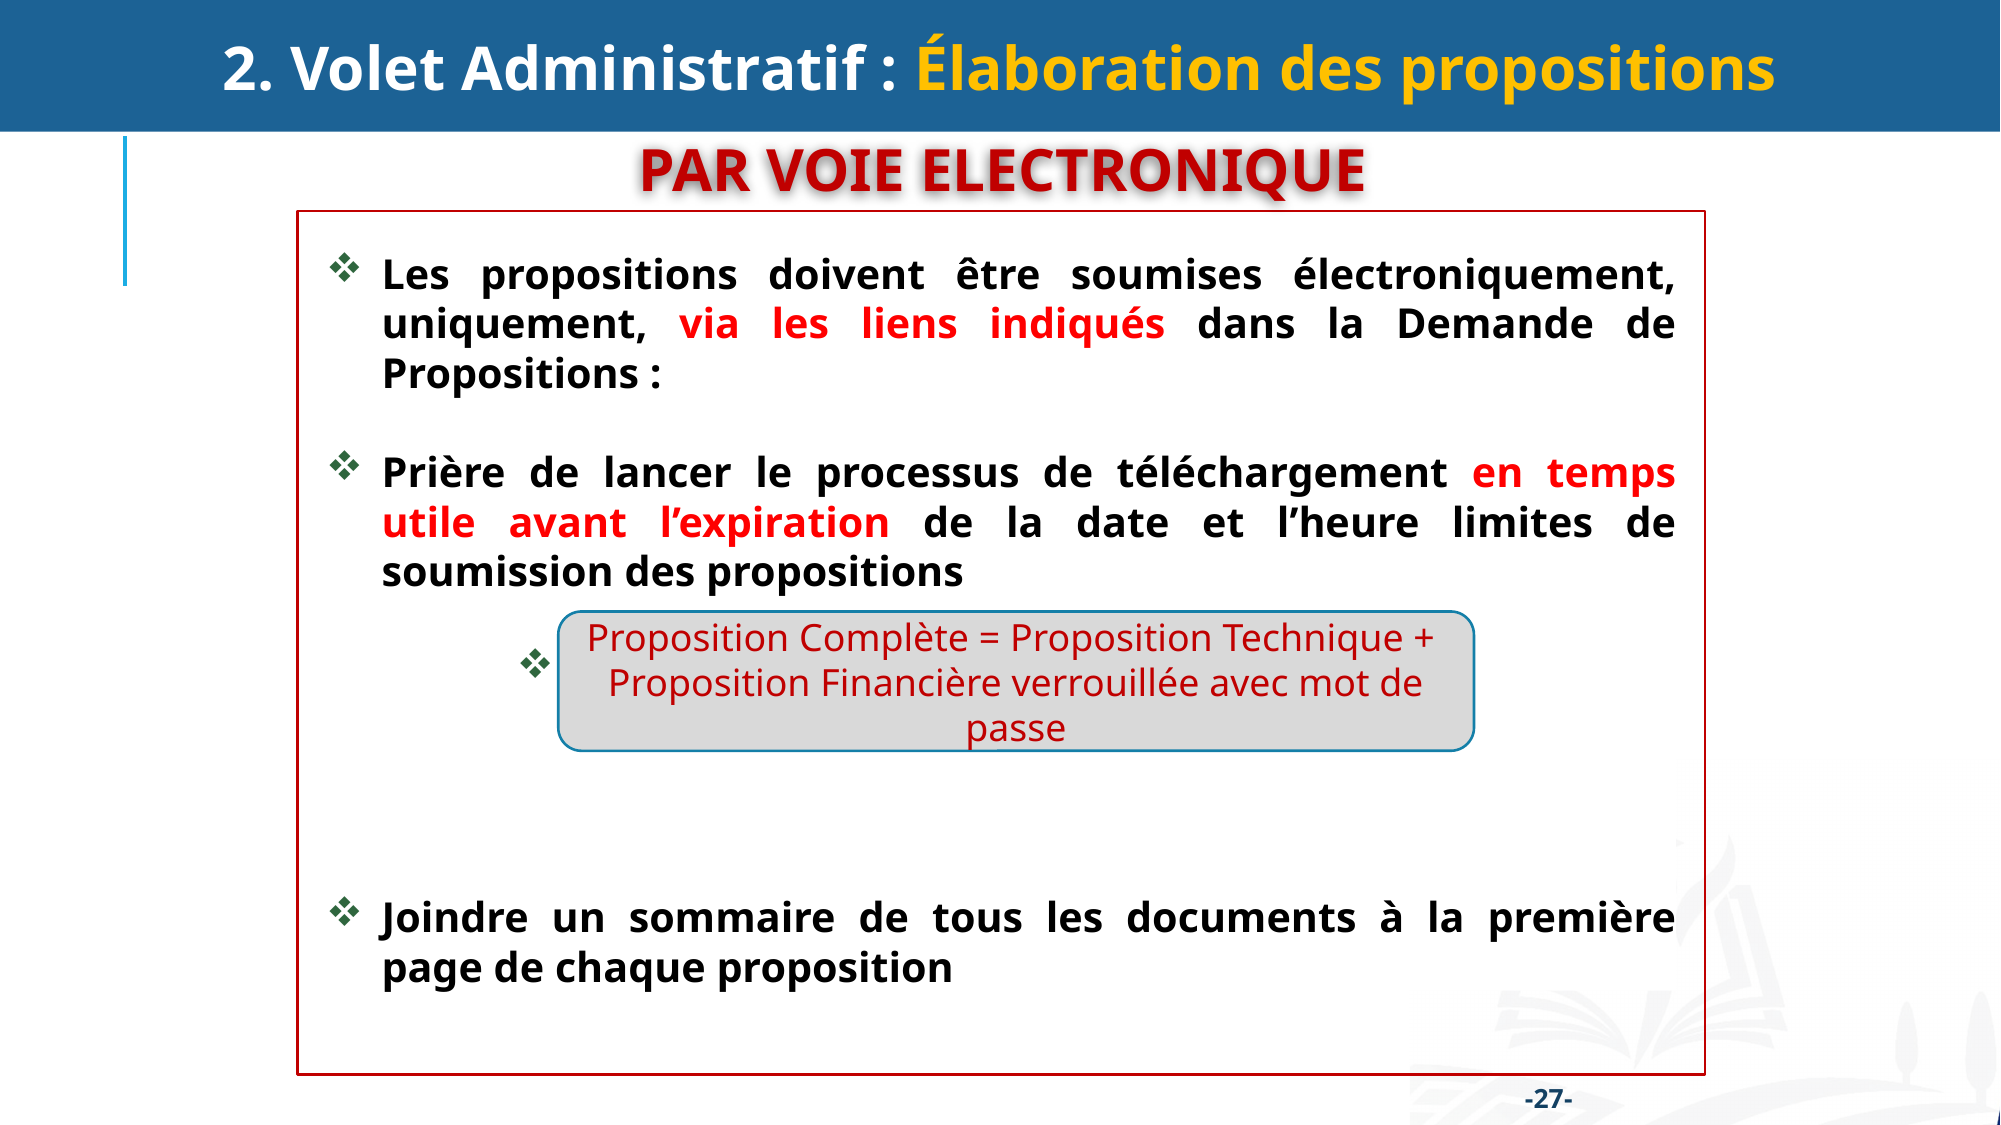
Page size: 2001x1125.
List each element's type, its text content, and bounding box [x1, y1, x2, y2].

text_box 2. Volet Administratif : Élaboration des propositions [0, 0, 2000, 133]
text_box PAR VOIE ELECTRONIQUE [329, 126, 1677, 210]
text_box [296, 210, 1706, 1076]
text_box Proposition Complète = Proposition Technique + Proposition Financière verrouillée avec mot de passe [556, 610, 1476, 753]
picture [1409, 759, 2000, 1125]
